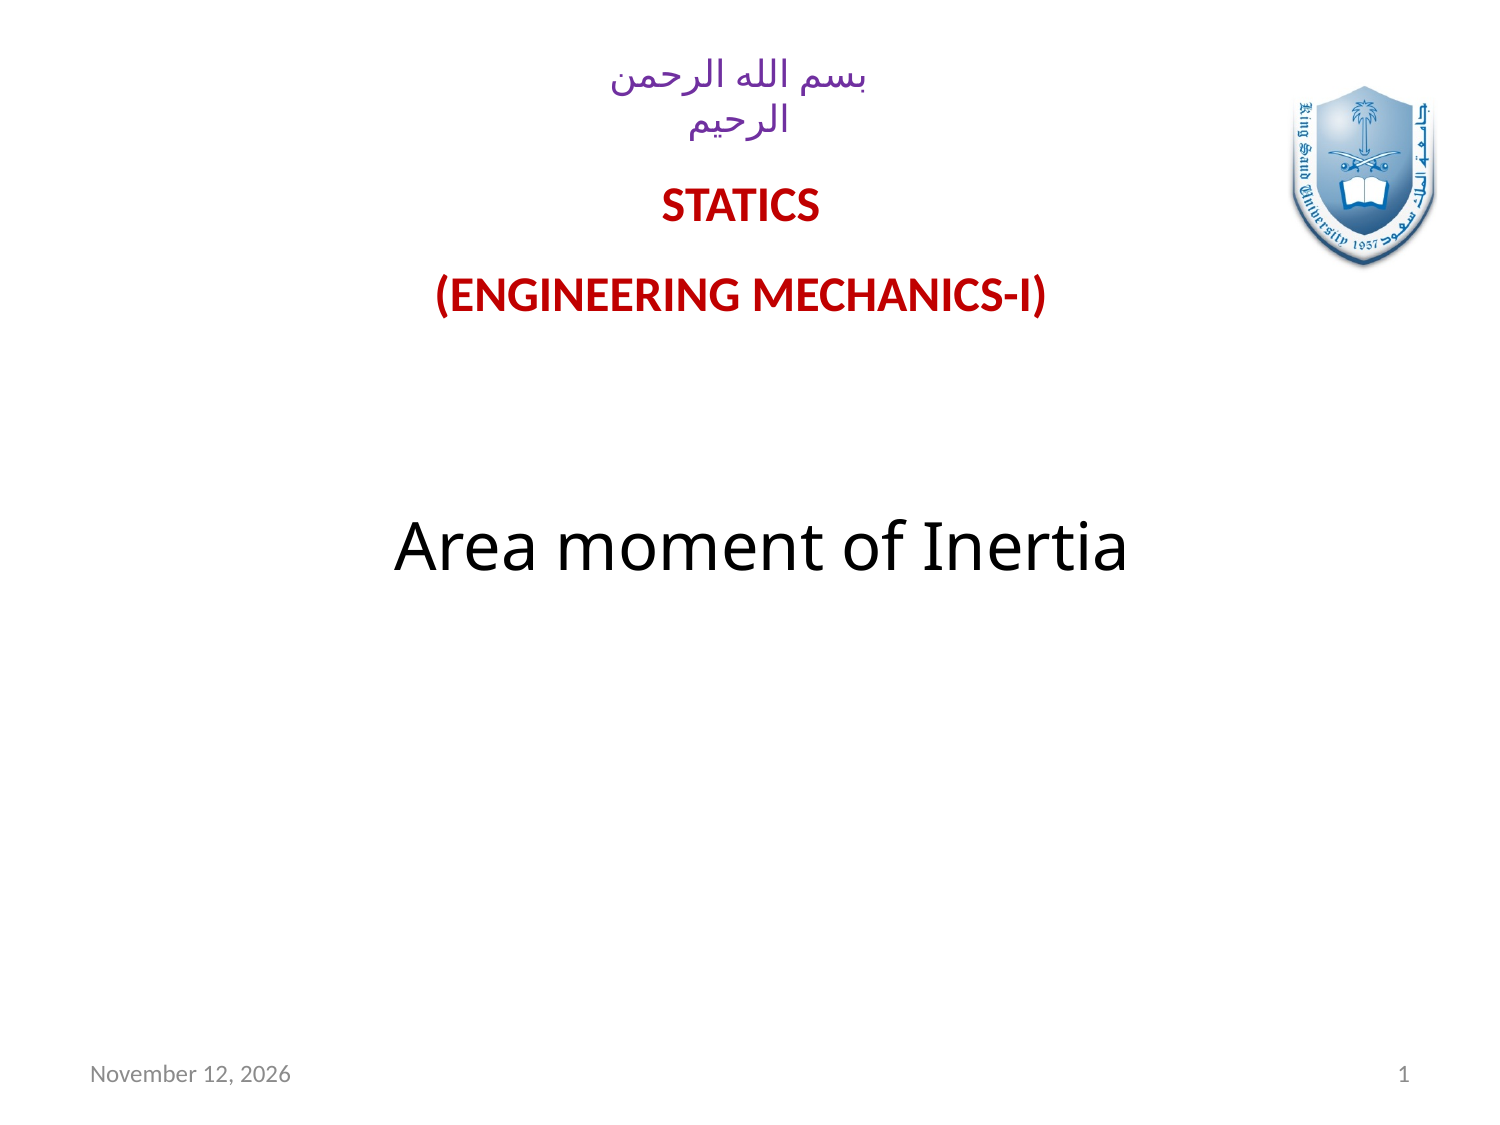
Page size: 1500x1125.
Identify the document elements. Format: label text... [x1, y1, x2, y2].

slide_number 1 [1074, 1042, 1425, 1103]
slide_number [75, 1042, 425, 1103]
picture [1287, 74, 1438, 273]
title STATICS (ENGINEERING MECHANICS-I) [225, 137, 1258, 325]
subtitle Area moment of Inertia [50, 437, 1475, 675]
text_box بسم الله الرحمن الرحيم [561, 42, 917, 148]
